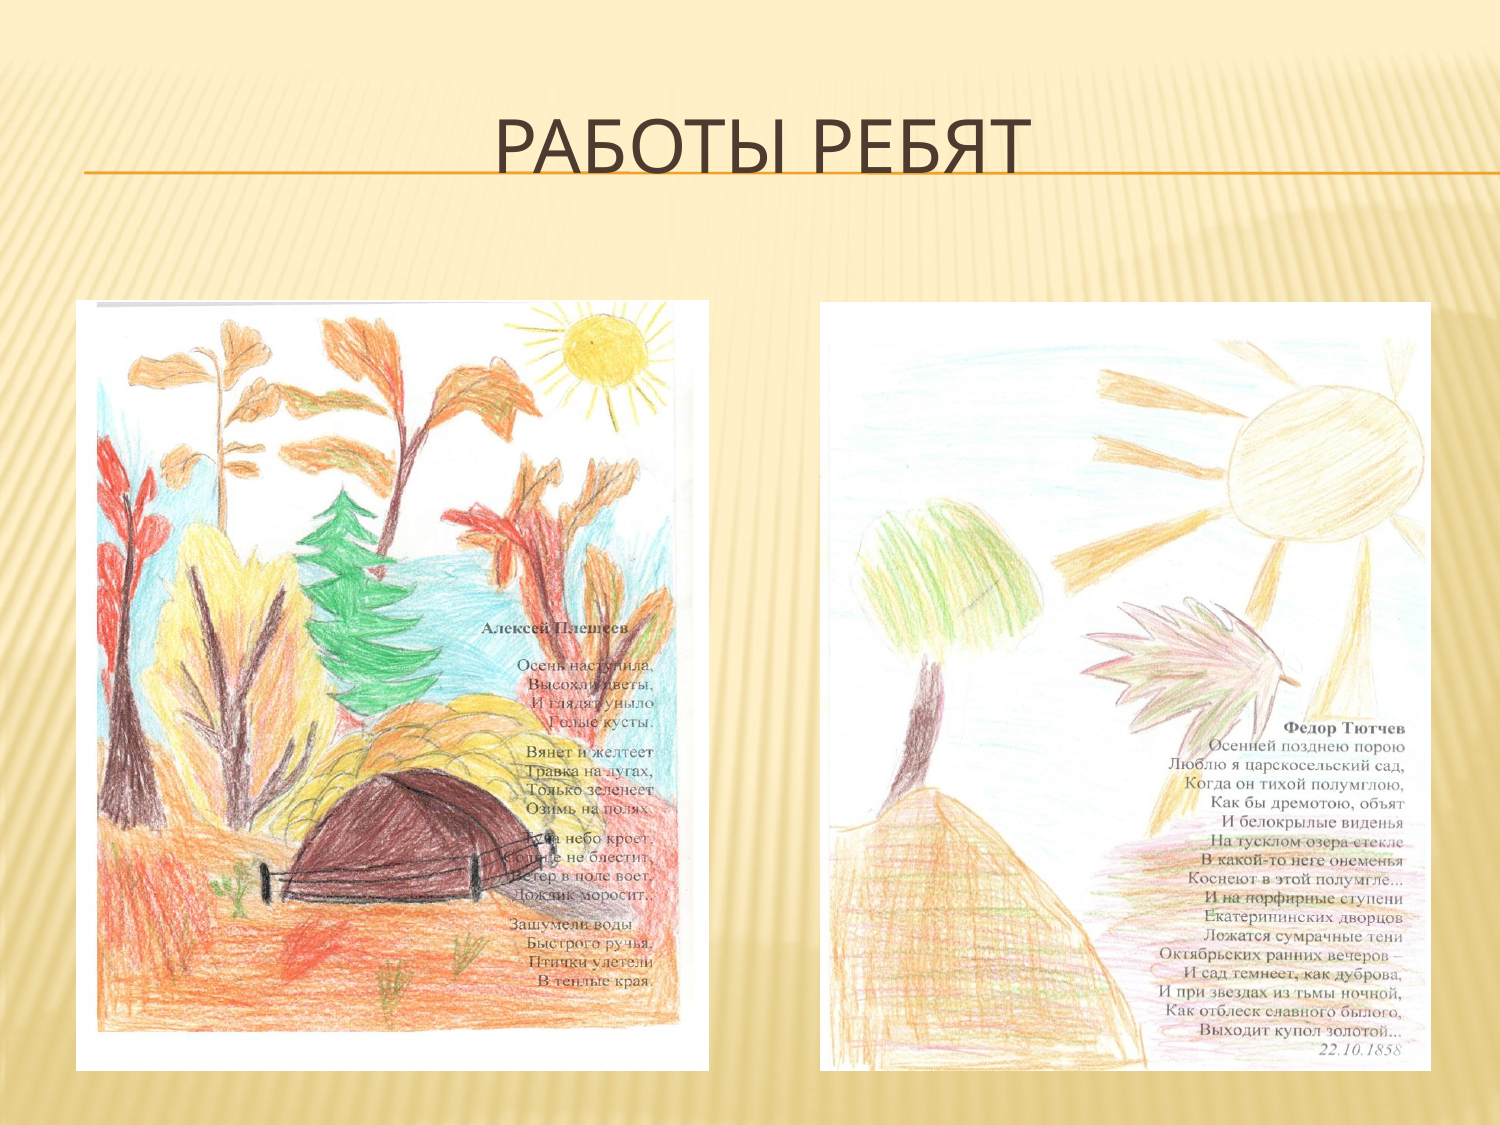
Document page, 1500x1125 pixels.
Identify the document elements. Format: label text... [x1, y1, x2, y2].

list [76, 300, 710, 1071]
picture [820, 302, 1431, 1071]
title Работы ребят [50, 75, 1475, 213]
